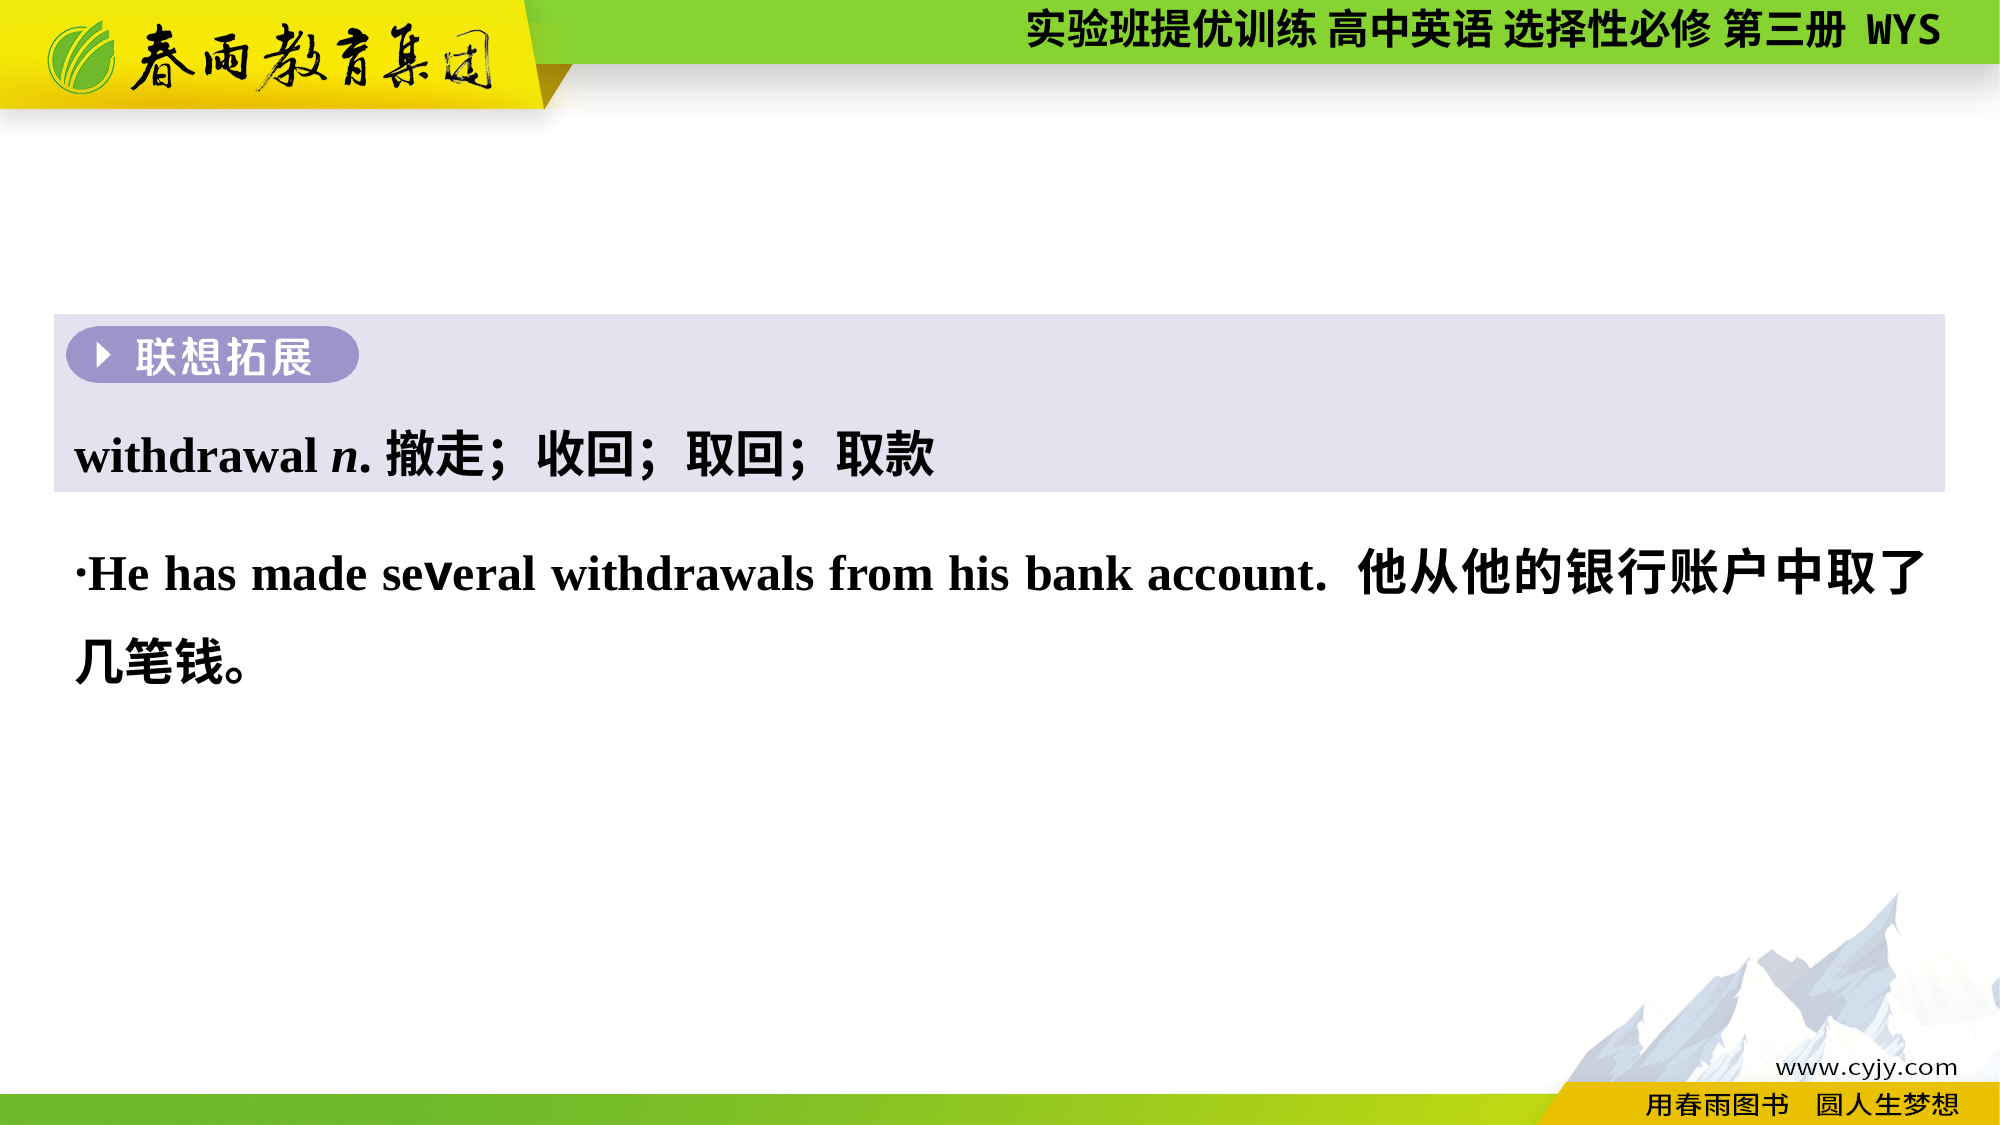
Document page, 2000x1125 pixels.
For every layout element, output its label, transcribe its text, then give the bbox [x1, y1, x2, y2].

picture [0, 0, 2000, 1125]
text_box ·He has made several withdrawals from his bank account. 他从他的银行账户中取了几笔钱。 [59, 503, 1944, 699]
